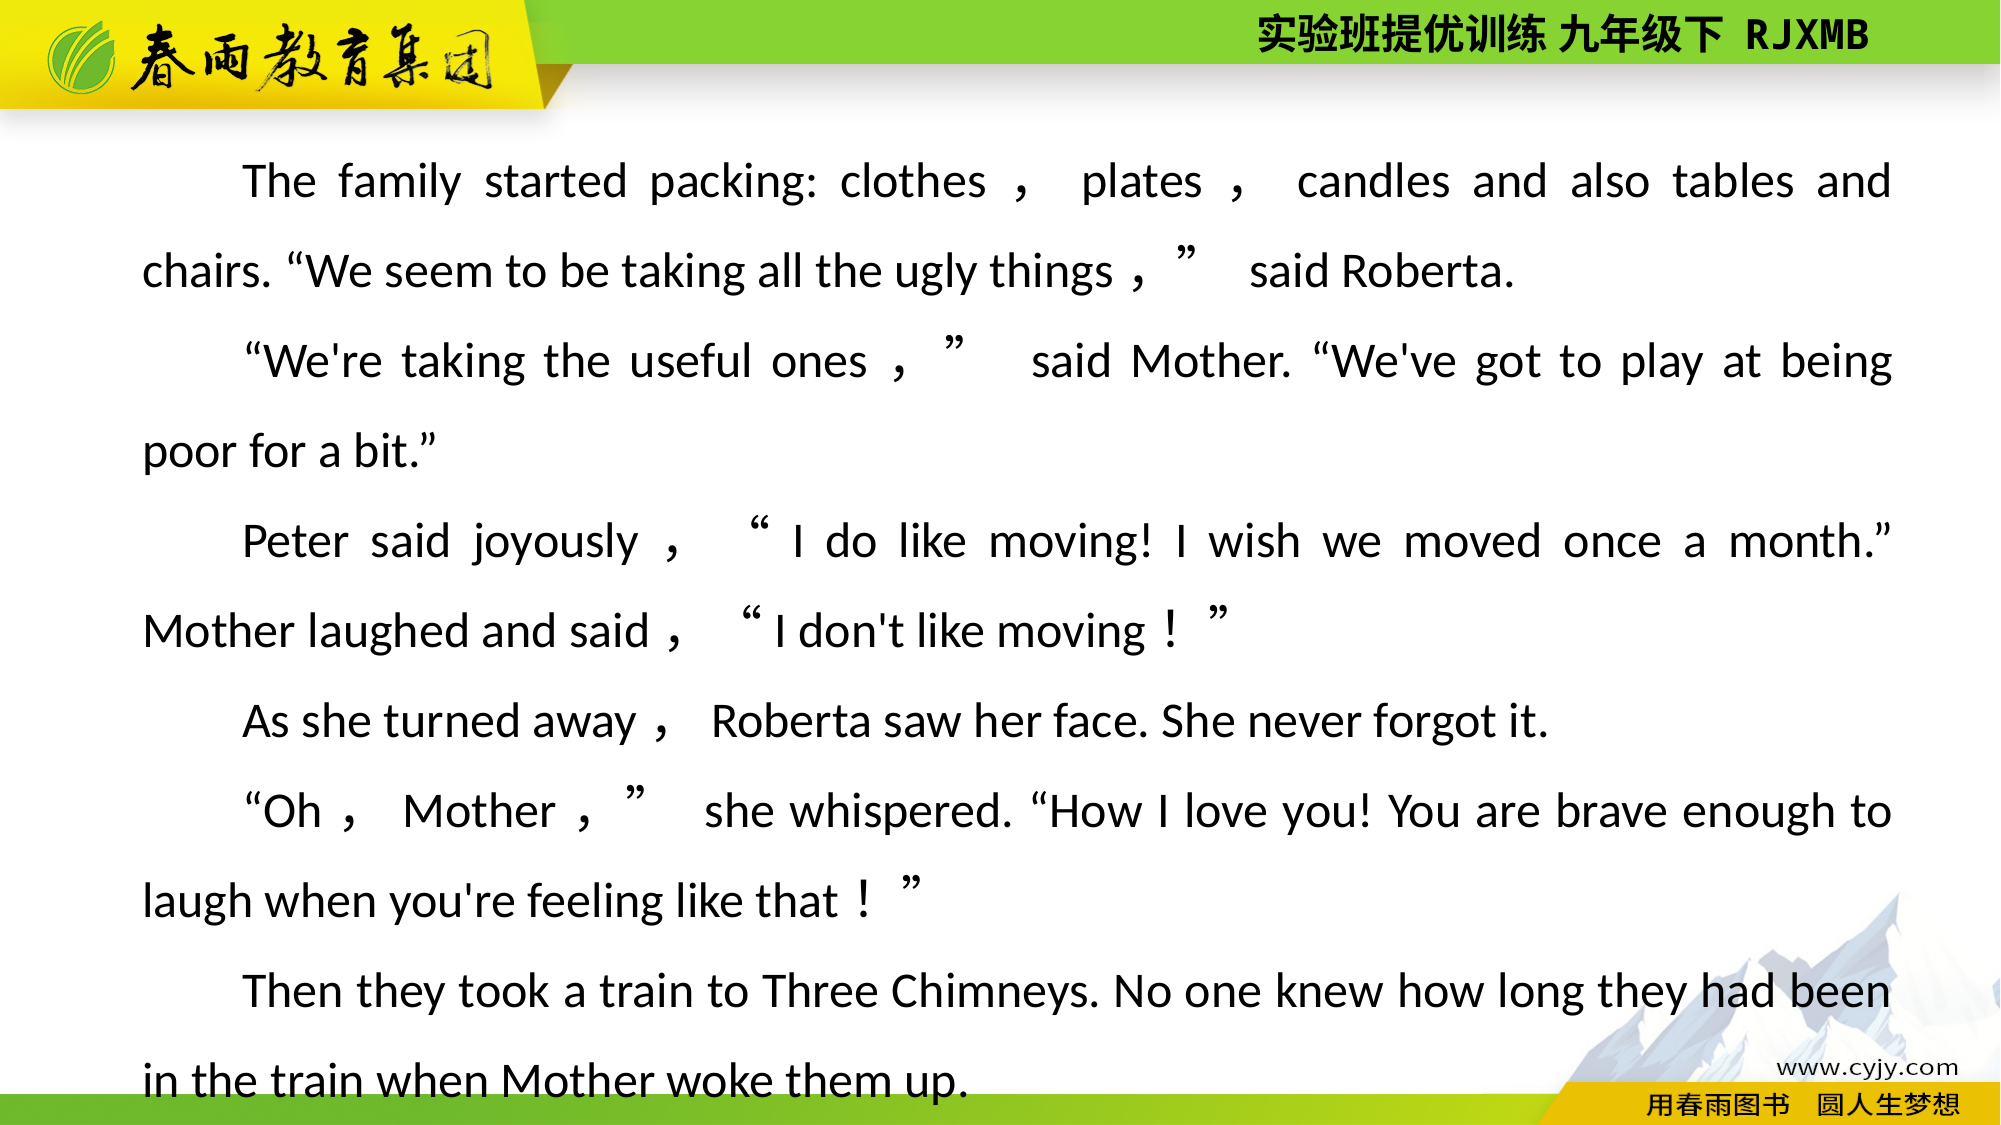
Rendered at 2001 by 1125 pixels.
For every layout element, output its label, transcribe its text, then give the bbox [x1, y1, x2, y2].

picture [0, 0, 2001, 1125]
text_box The family started packing: clothes，plates，candles and also tables and chairs. “We seem to be taking all the ugly things，” said Roberta. “We're taking the useful ones，” said Mother. “We've got to play at being poor for a bit.” Peter said joyously，“I do like moving! I wish we moved once a month.” Mother laughed and said，“I don't like moving！” As she turned away，Roberta saw her face. She never forgot it. “Oh，Mother，” she whispered. “How I love you! You are brave enough to laugh when you're feeling like that！” Then they took a train to Three Chimneys. No one knew how long they had been in the train when Mother woke them up. [127, 110, 1909, 1115]
